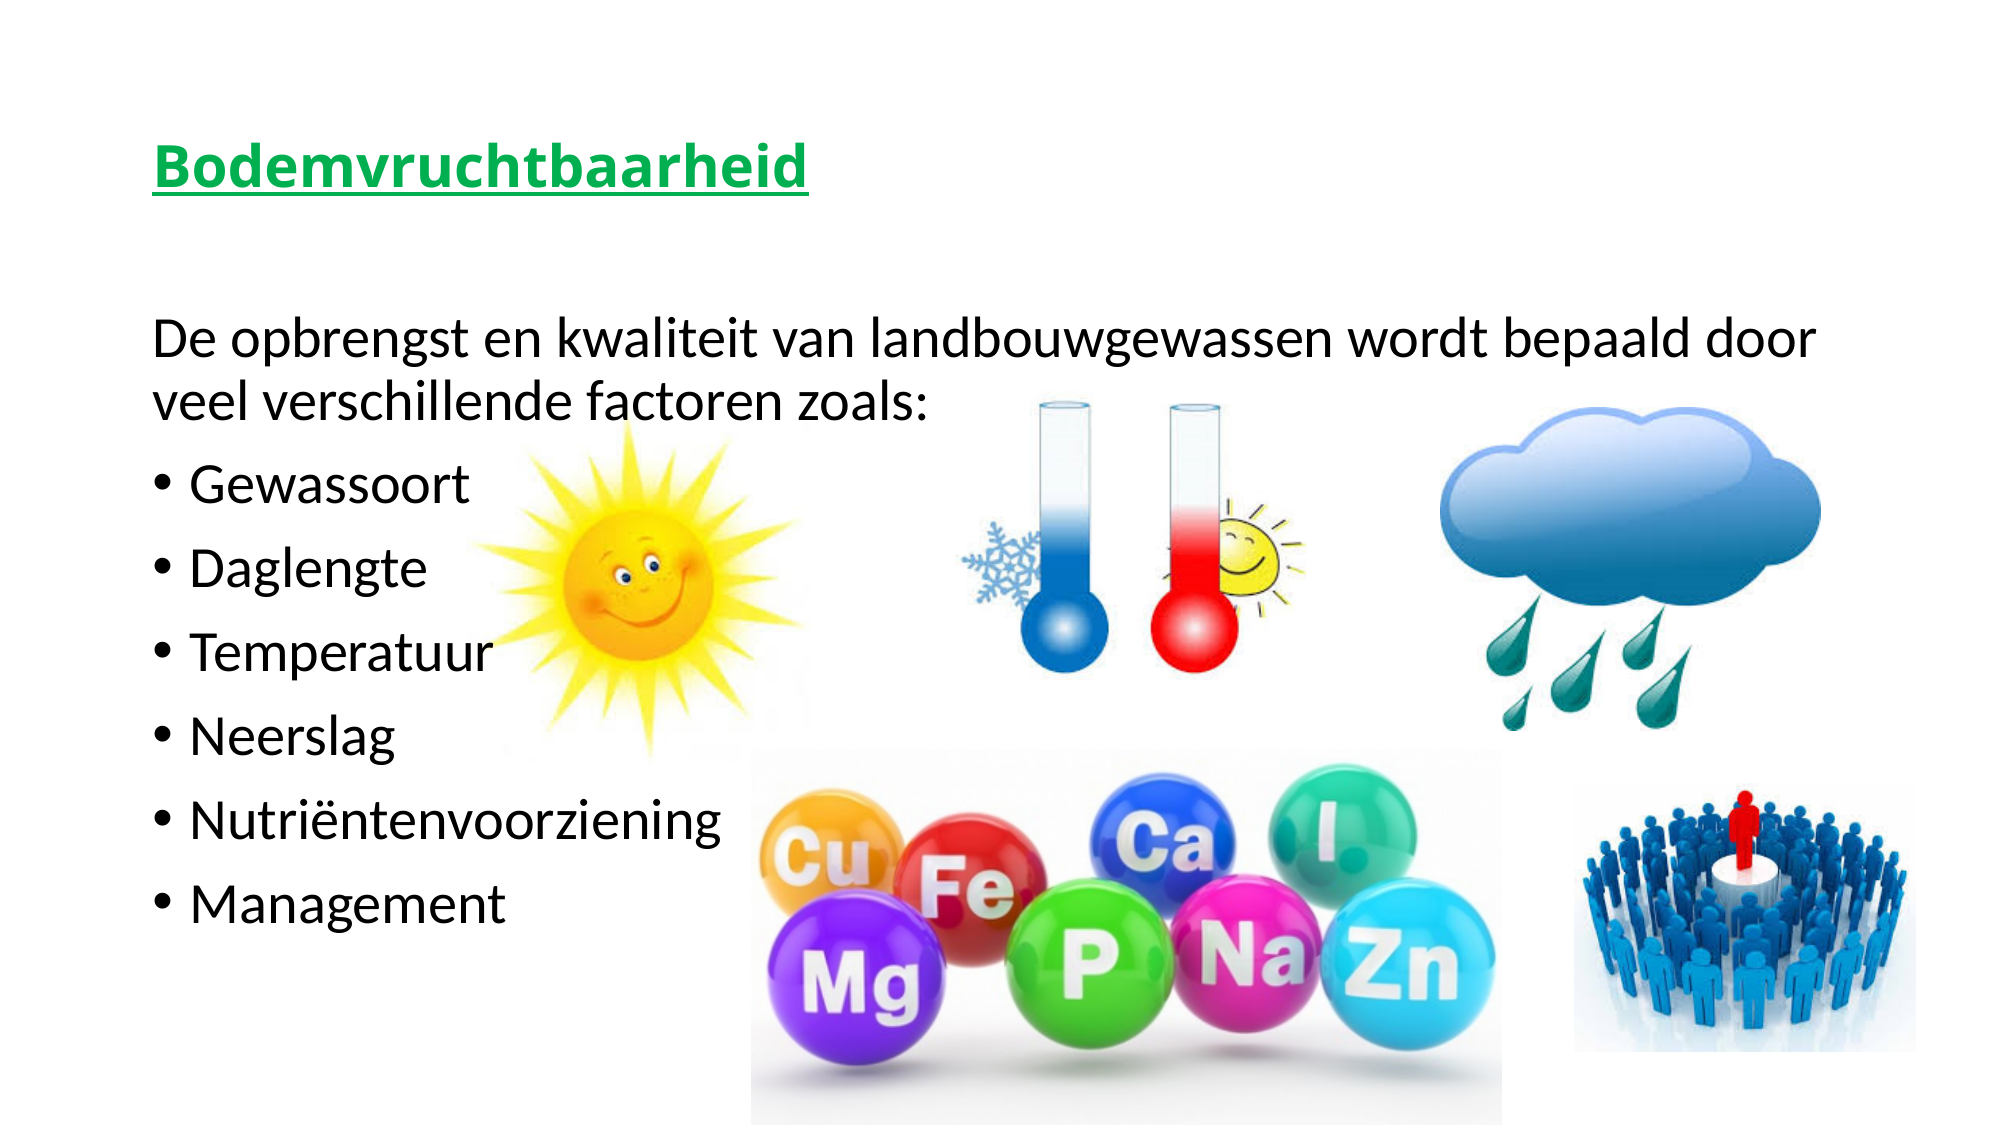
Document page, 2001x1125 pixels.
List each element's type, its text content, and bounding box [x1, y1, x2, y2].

title Bodemvruchtbaarheid [137, 59, 1863, 278]
picture [466, 407, 1502, 1125]
picture [955, 379, 1338, 704]
picture [1440, 407, 1821, 731]
list De opbrengst en kwaliteit van landbouwgewassen wordt bepaald door veel verschillende factoren zoals: Gewassoort Daglengte Temperatuur Neerslag Nutriëntenvoorziening Management [137, 299, 1863, 1014]
picture [1573, 783, 1916, 1052]
